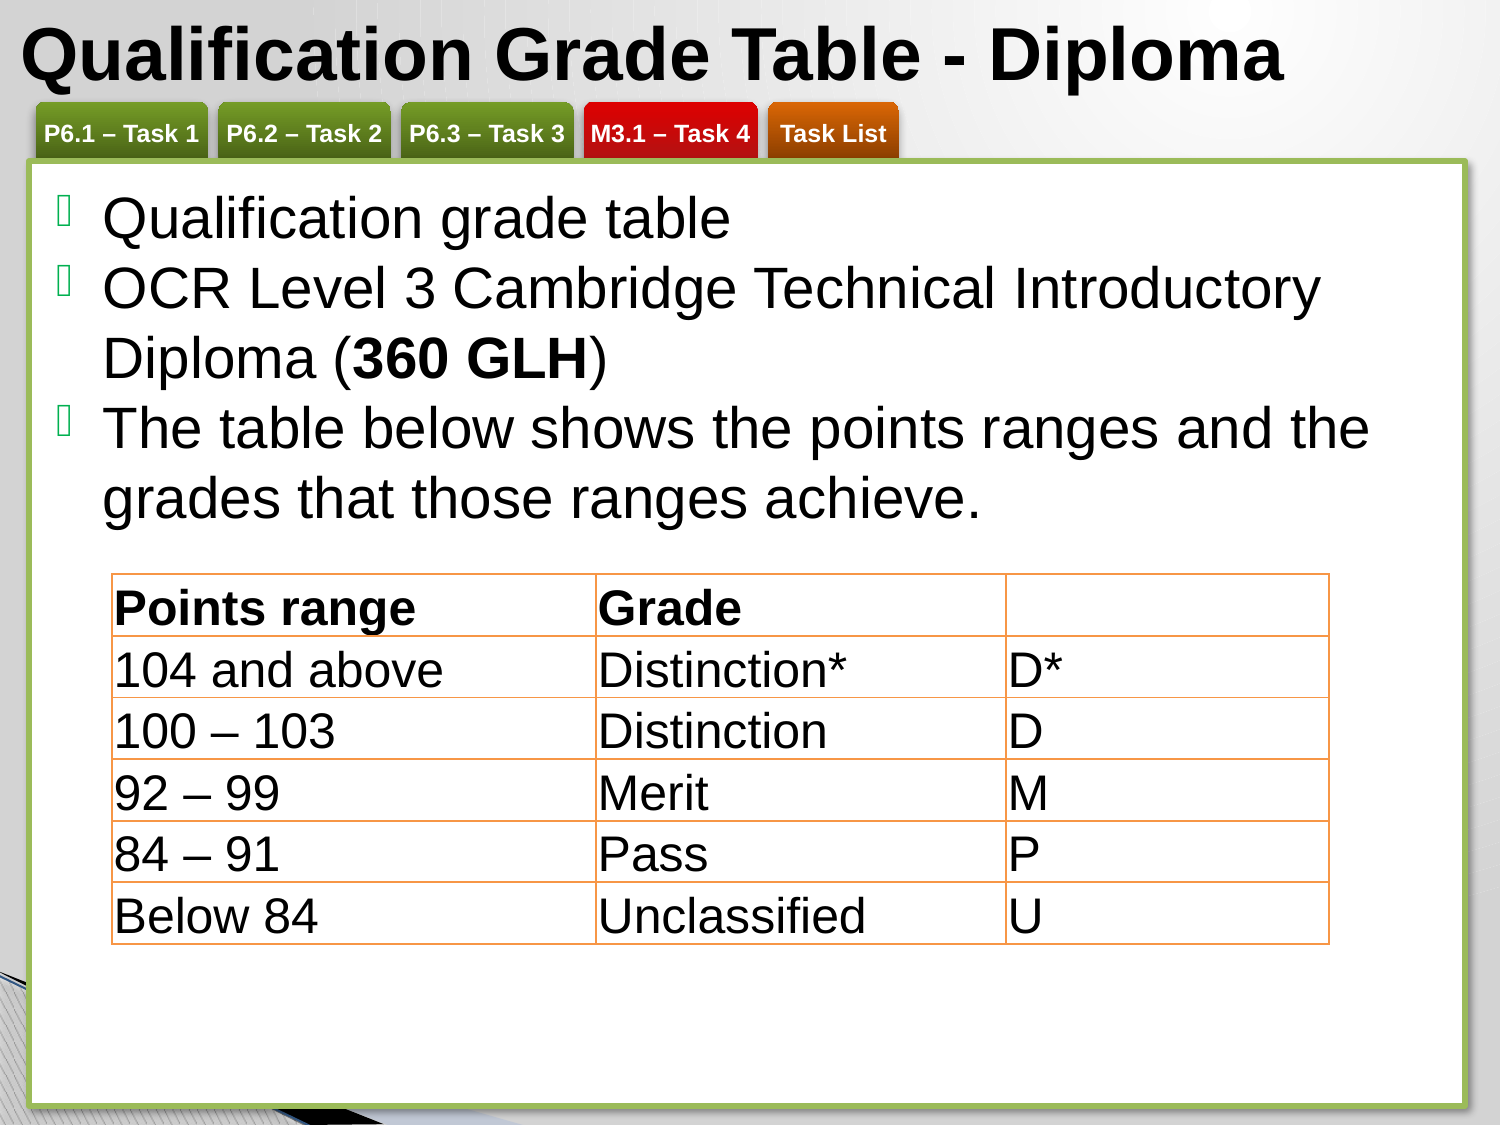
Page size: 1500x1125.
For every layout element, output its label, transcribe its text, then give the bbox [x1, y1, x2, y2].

table_cell 84 – 91 [113, 822, 595, 881]
table_header [1007, 575, 1328, 635]
picture [281, 1114, 303, 1125]
table_cell 100 – 103 [113, 698, 595, 758]
table_cell 92 – 99 [113, 760, 595, 820]
title Qualification Grade Table - Diploma [5, 0, 1447, 102]
text_box Qualification grade table OCR Level 3 Cambridge Technical Introductory Diploma (360 GLH) The table below shows the points ranges and the grades that those ranges achieve. [41, 172, 1447, 538]
table_cell Distinction* [597, 637, 1005, 697]
text_box e [551, 0, 603, 5]
table_cell D [1007, 698, 1328, 758]
table_cell M [1007, 760, 1328, 820]
table_header Grade [597, 575, 1005, 635]
table_cell U [1007, 883, 1328, 943]
table_cell Distinction [597, 698, 1005, 758]
table_cell P [1007, 822, 1328, 881]
table_cell 104 and above [113, 637, 595, 697]
table_cell Pass [597, 822, 1005, 881]
table_header Points range [113, 575, 595, 635]
table_cell Below 84 [113, 883, 595, 943]
table_cell Merit [597, 760, 1005, 820]
table_cell Unclassified [597, 883, 1005, 943]
table_cell D* [1007, 637, 1328, 697]
